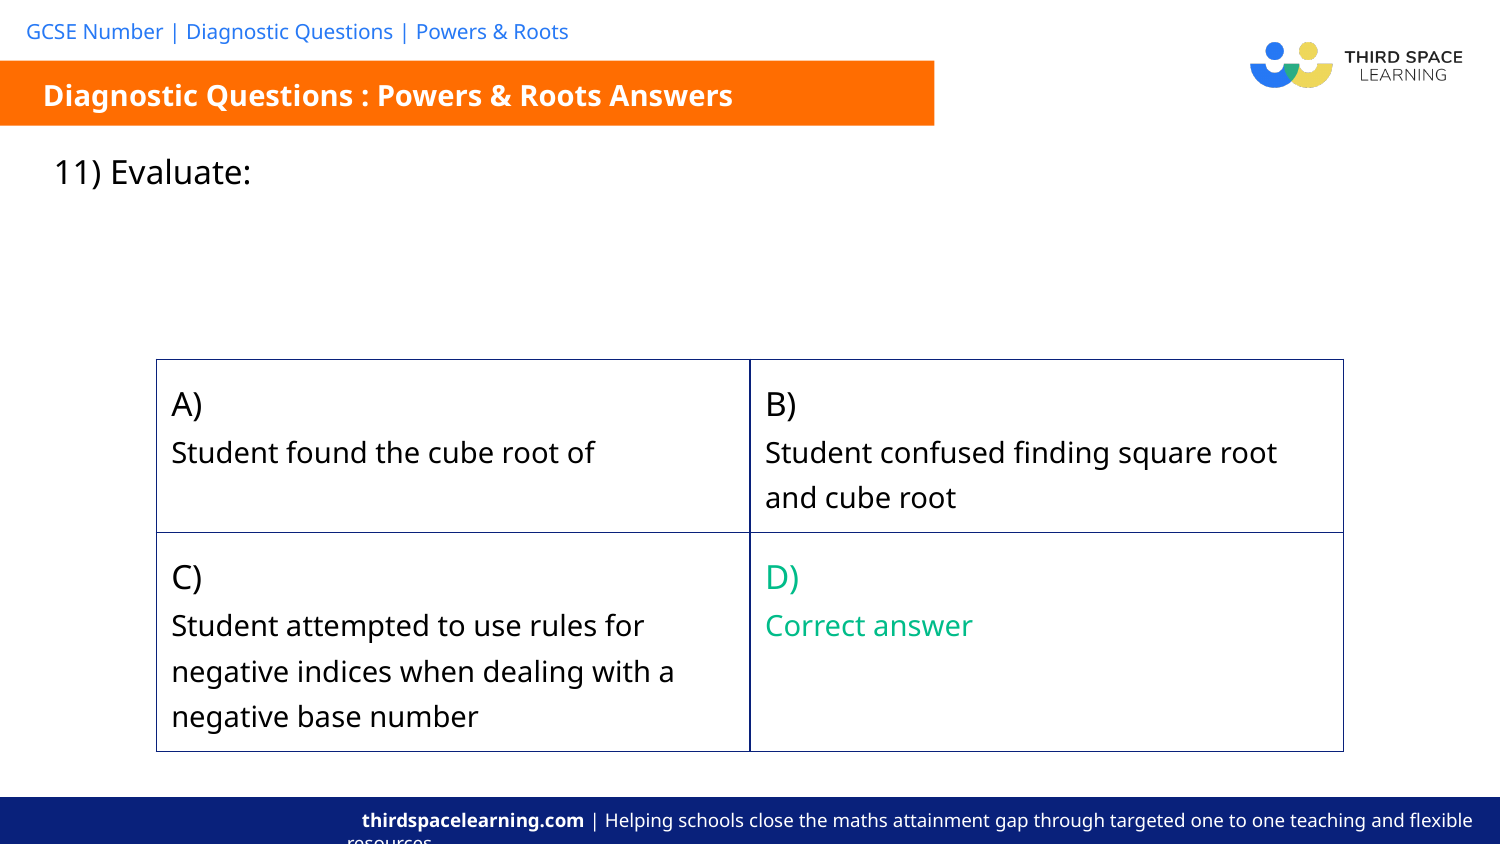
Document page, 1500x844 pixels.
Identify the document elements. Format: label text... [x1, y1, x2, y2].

picture [1250, 33, 1465, 99]
text_box Diagnostic Questions : Powers & Roots Answers [27, 61, 778, 127]
